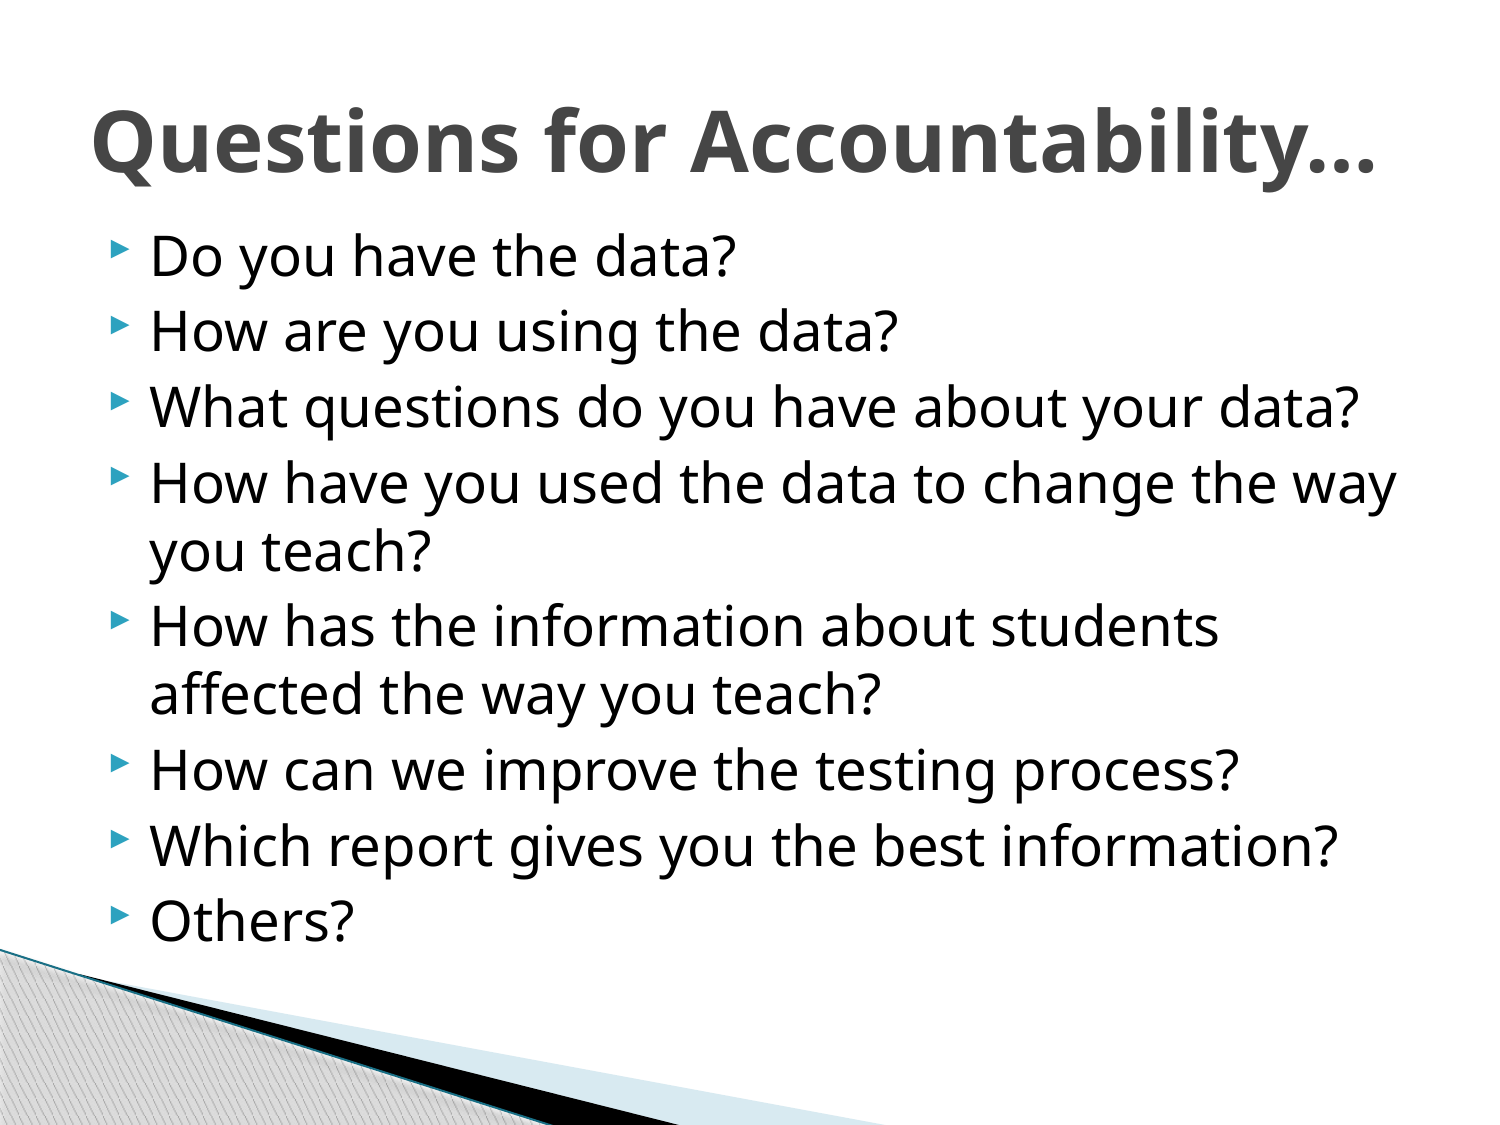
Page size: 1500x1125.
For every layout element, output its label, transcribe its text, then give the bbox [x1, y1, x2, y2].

list Do you have the data? How are you using the data? What questions do you have about your data? How have you used the data to change the way you teach? How has the information about students affected the way you teach? How can we improve the testing process? Which report gives you the best information? Others? [75, 233, 1425, 1045]
title Questions for Accountability… [75, 45, 1425, 233]
